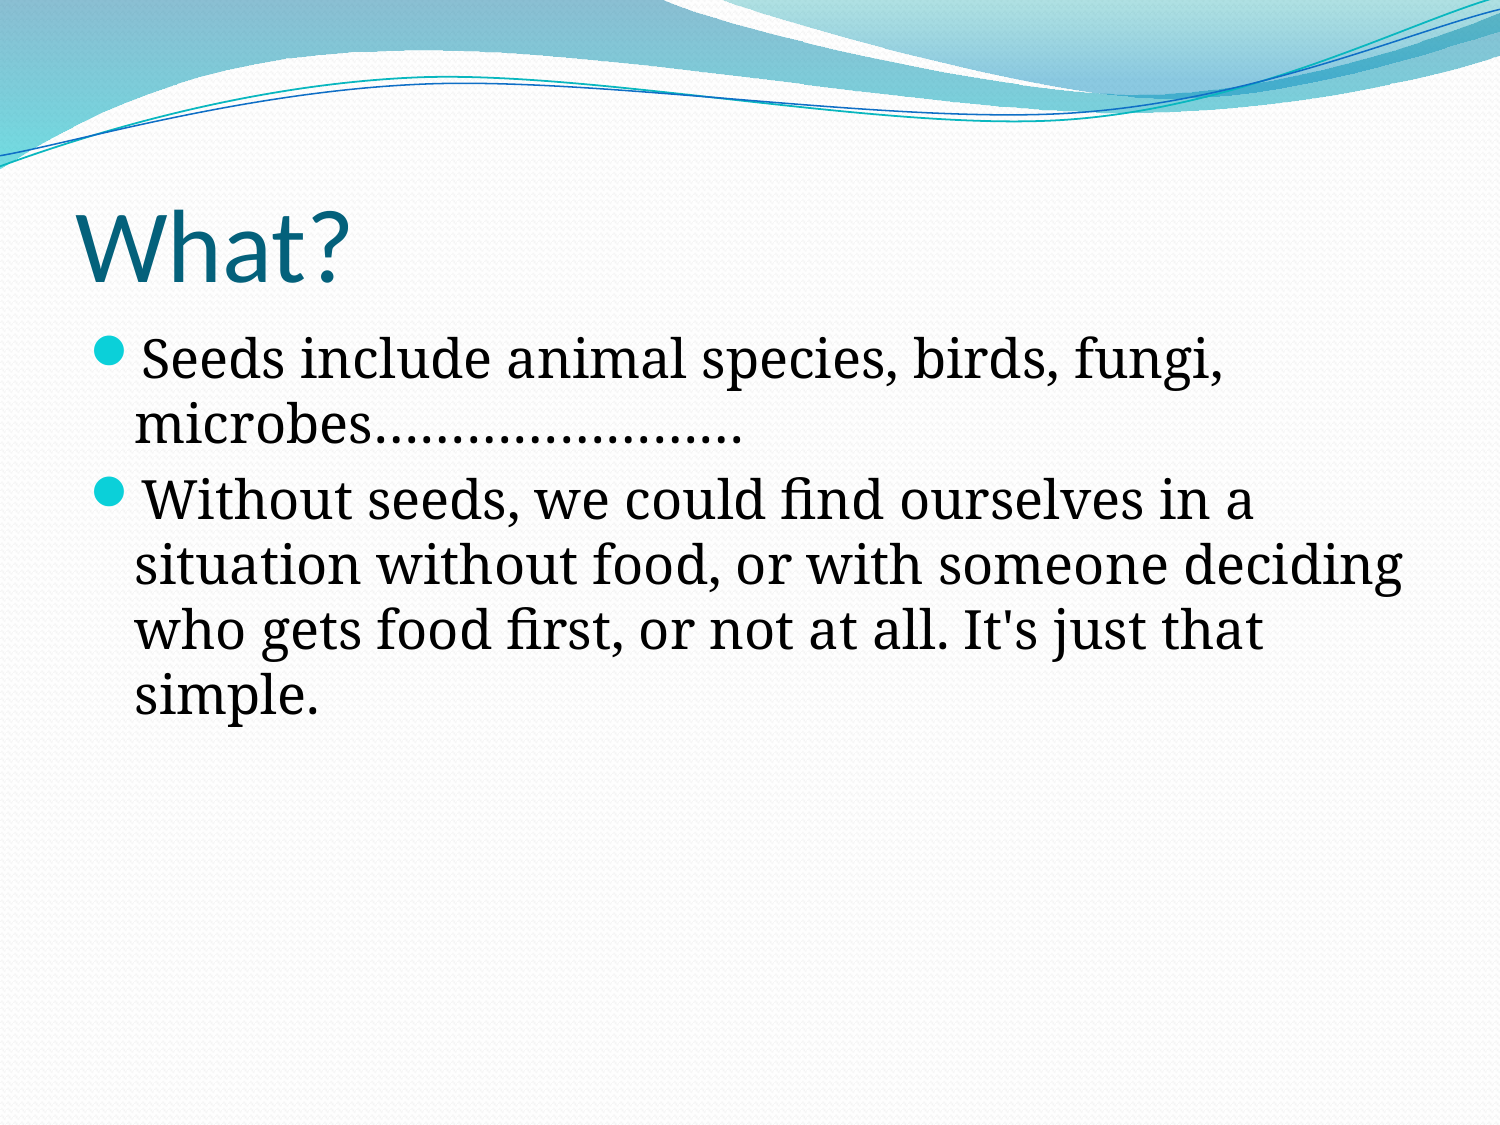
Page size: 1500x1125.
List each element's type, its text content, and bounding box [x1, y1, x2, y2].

title What? [75, 115, 1425, 303]
list Seeds include animal species, birds, fungi, microbes…………………… Without seeds, we could find ourselves in a situation without food, or with someone deciding who gets food first, or not at all. It's just that simple. [75, 317, 1425, 1038]
